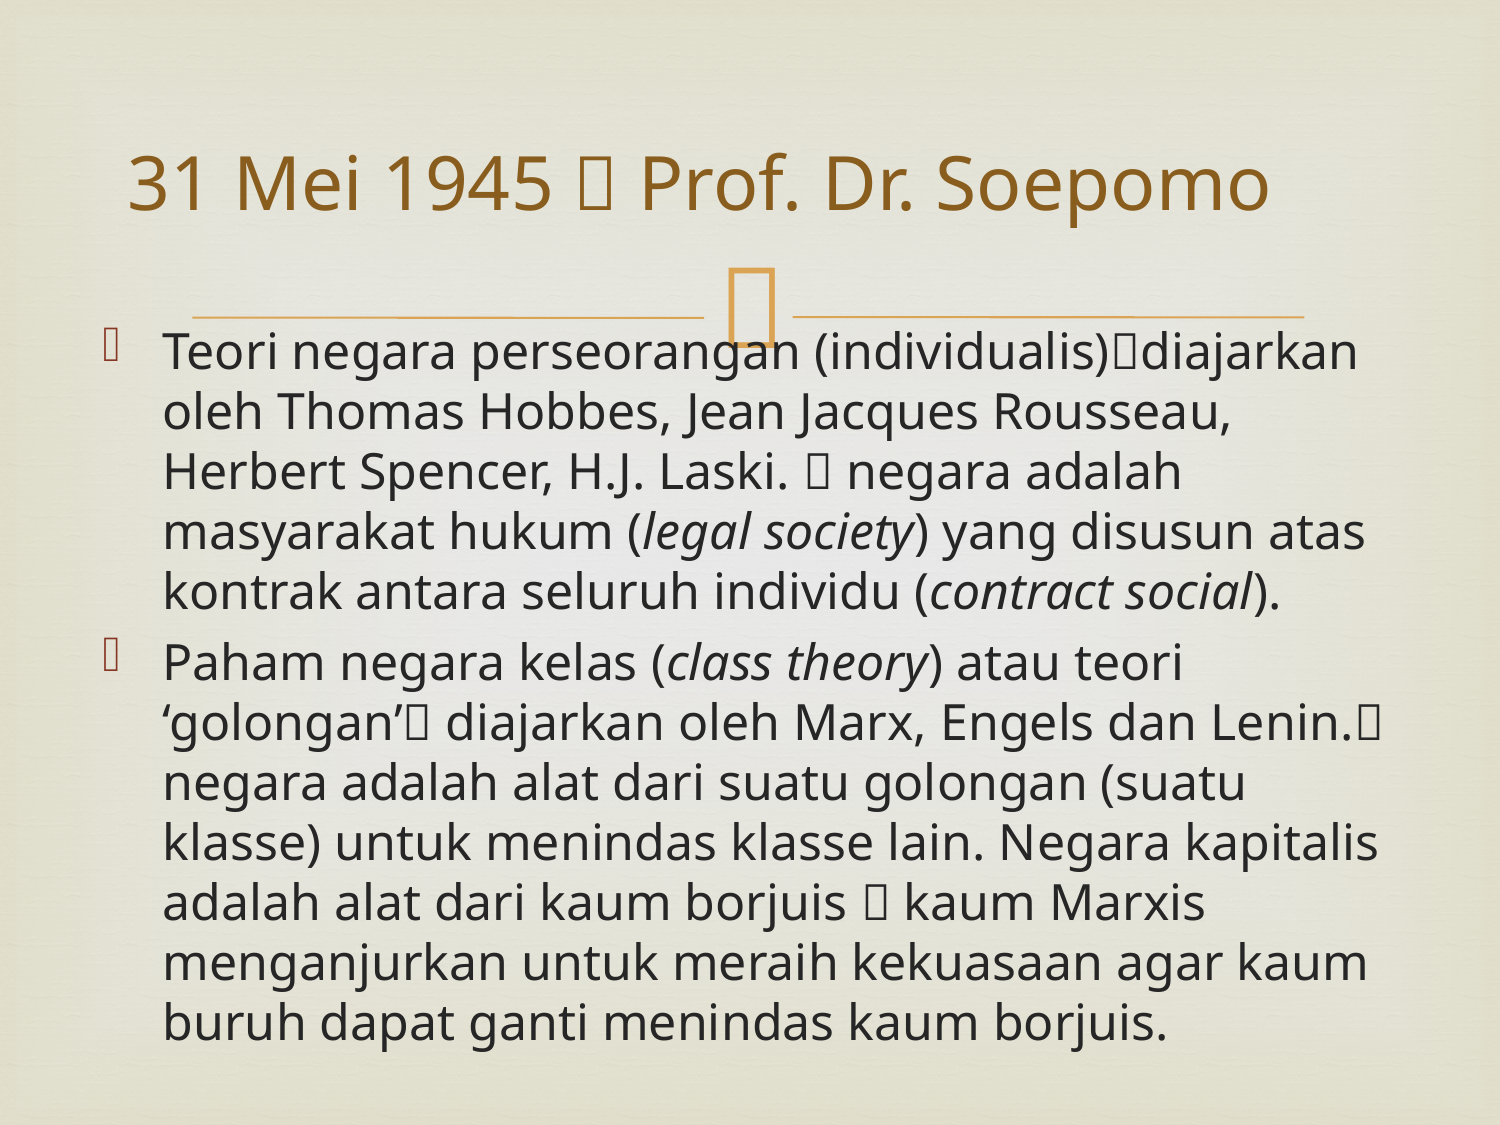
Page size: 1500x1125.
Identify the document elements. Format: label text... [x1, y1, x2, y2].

title 31 Mei 1945  Prof. Dr. Soepomo [112, 93, 1386, 267]
list Teori negara perseorangan (individualis)diajarkan oleh Thomas Hobbes, Jean Jacques Rousseau, Herbert Spencer, H.J. Laski.  negara adalah masyarakat hukum (legal society) yang disusun atas kontrak antara seluruh individu (contract social). Paham negara kelas (class theory) atau teori ‘golongan’ diajarkan oleh Marx, Engels dan Lenin. negara adalah alat dari suatu golongan (suatu klasse) untuk menindas klasse lain. Negara kapitalis adalah alat dari kaum borjuis  kaum Marxis menganjurkan untuk meraih kekuasaan agar kaum buruh dapat ganti menindas kaum borjuis. [87, 312, 1413, 1075]
